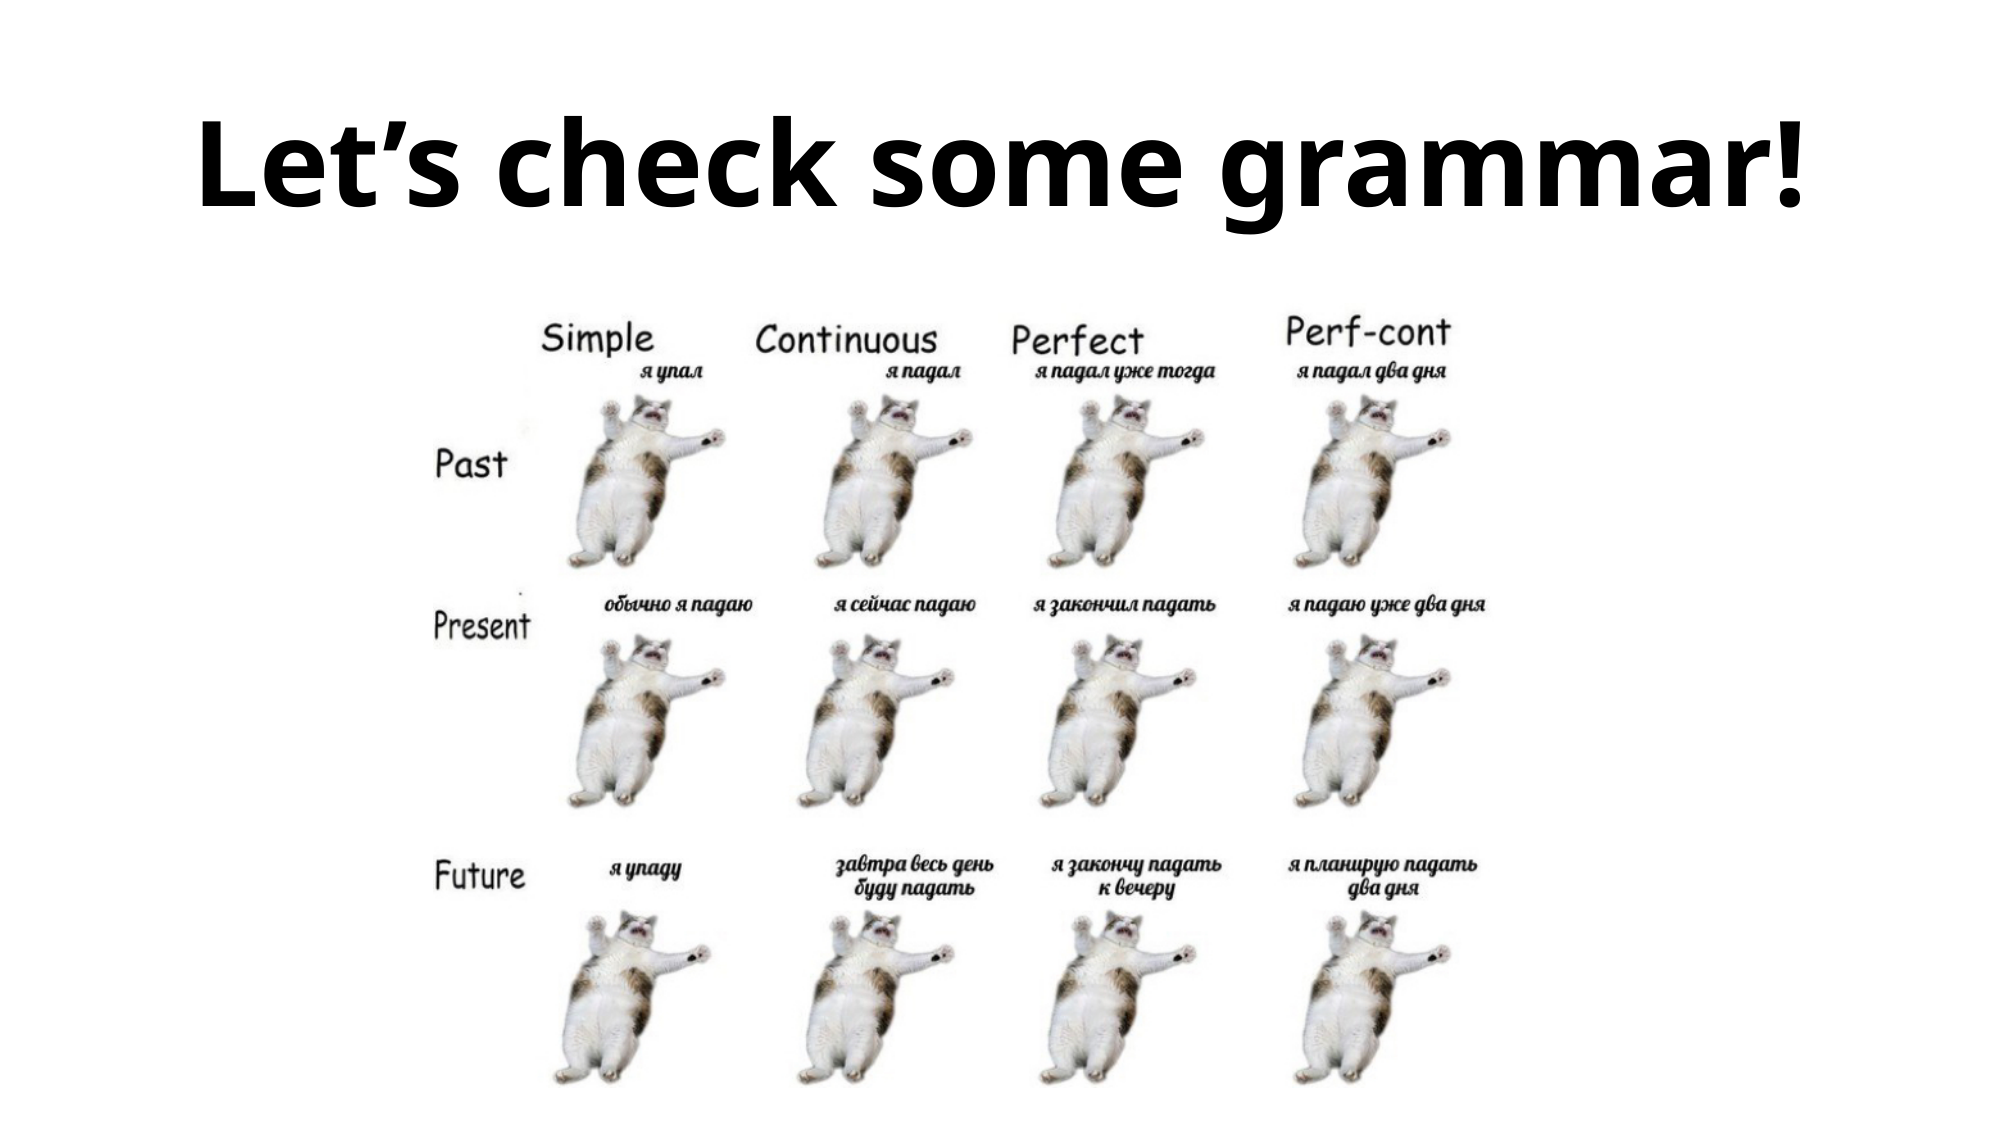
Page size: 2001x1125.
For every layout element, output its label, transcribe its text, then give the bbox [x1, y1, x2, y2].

title Let’s check some grammar! [137, 59, 1863, 278]
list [433, 303, 1495, 1088]
